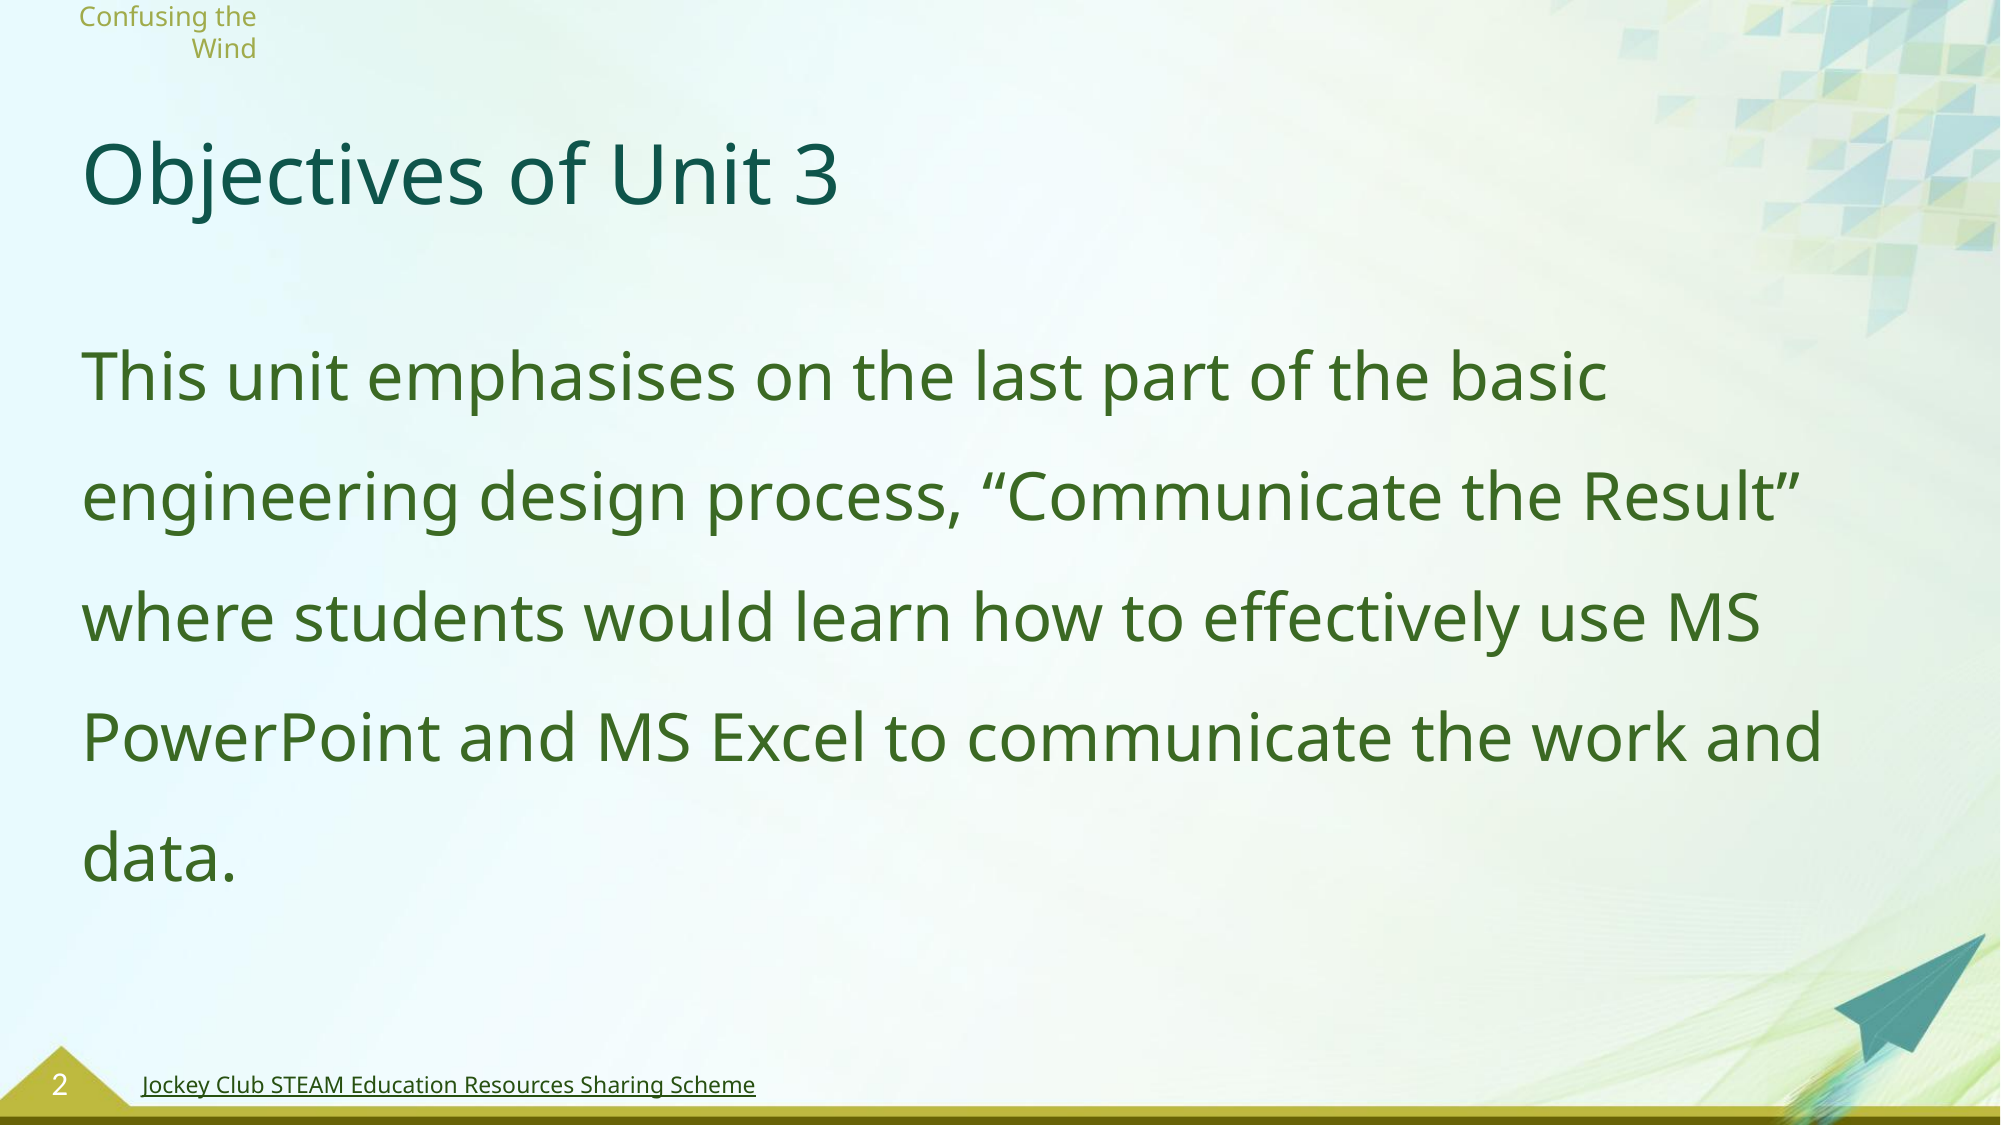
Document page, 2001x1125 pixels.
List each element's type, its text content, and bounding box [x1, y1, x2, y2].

title Objectives of Unit 3 [61, 63, 1571, 279]
picture [0, 0, 2001, 1125]
list This unit emphasises on the last part of the basic engineering design process, “Communicate the Result” where students would learn how to effectively use MS PowerPoint and MS Excel to communicate the work and data. [61, 284, 1862, 1043]
slide_number 2 [18, 1052, 101, 1113]
